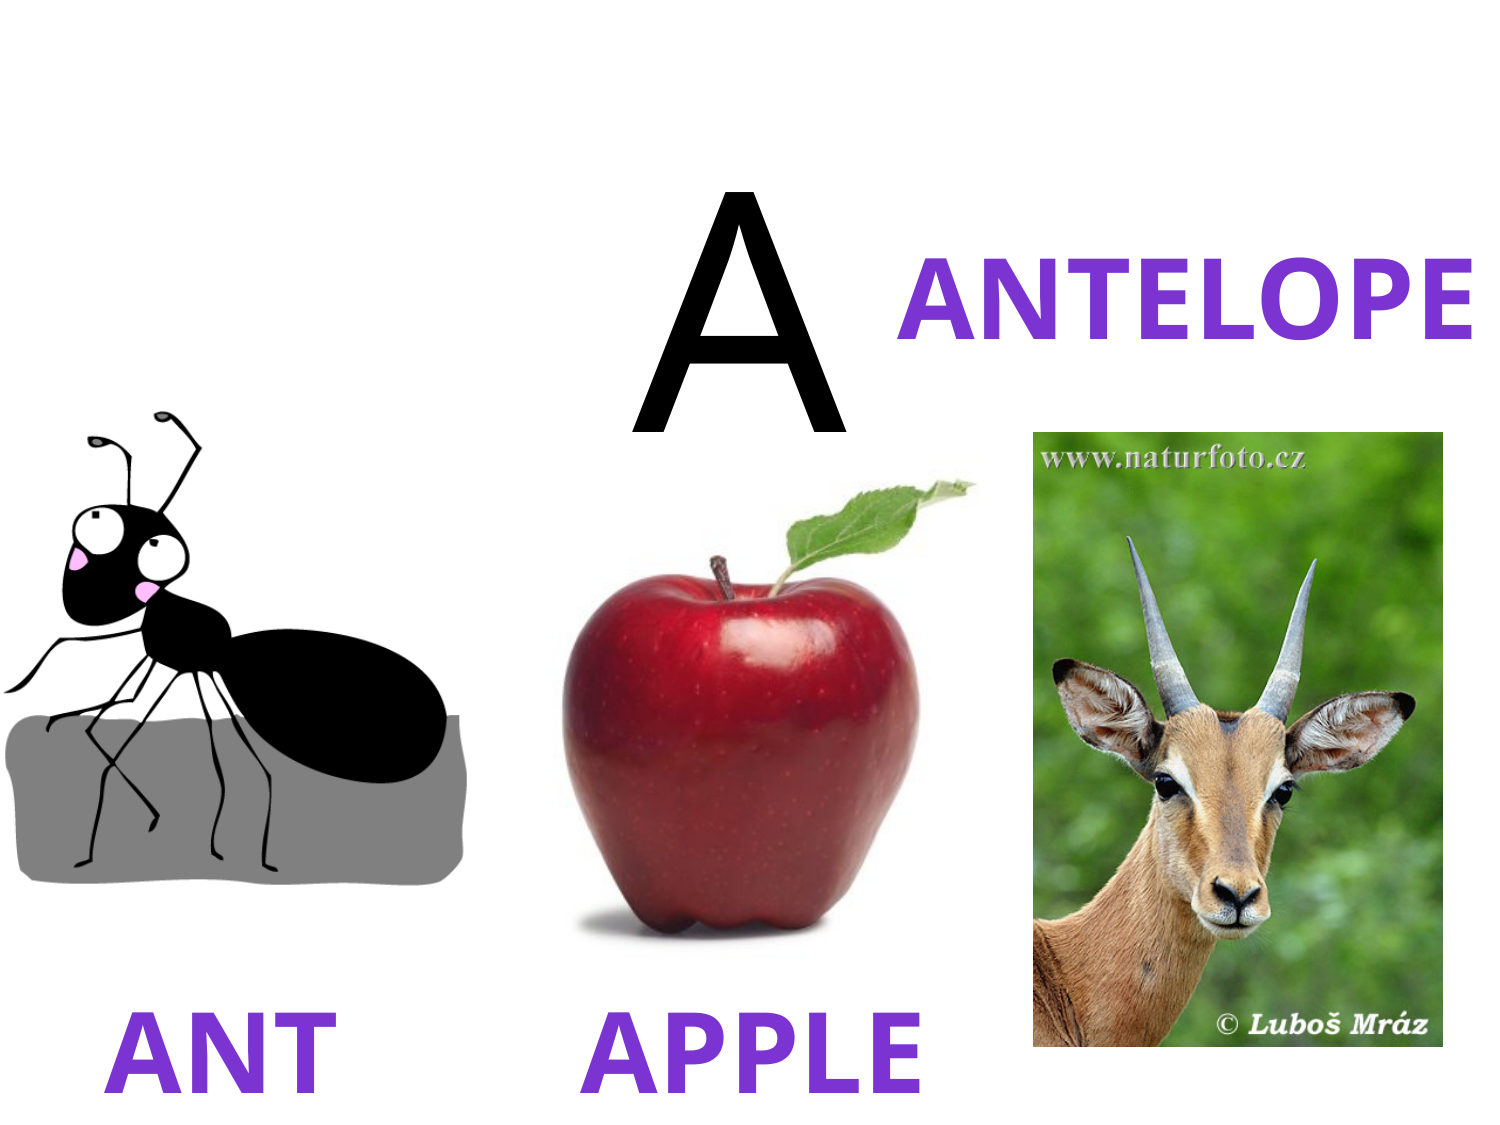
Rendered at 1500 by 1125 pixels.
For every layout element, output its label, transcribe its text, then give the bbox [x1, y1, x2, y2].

picture [1033, 432, 1443, 1047]
text_box Ant [89, 973, 355, 1124]
text_box apple [565, 986, 942, 1124]
title A [64, 208, 1415, 396]
picture [477, 432, 1018, 977]
picture [0, 408, 470, 889]
text_box Antelope [875, 219, 1500, 370]
